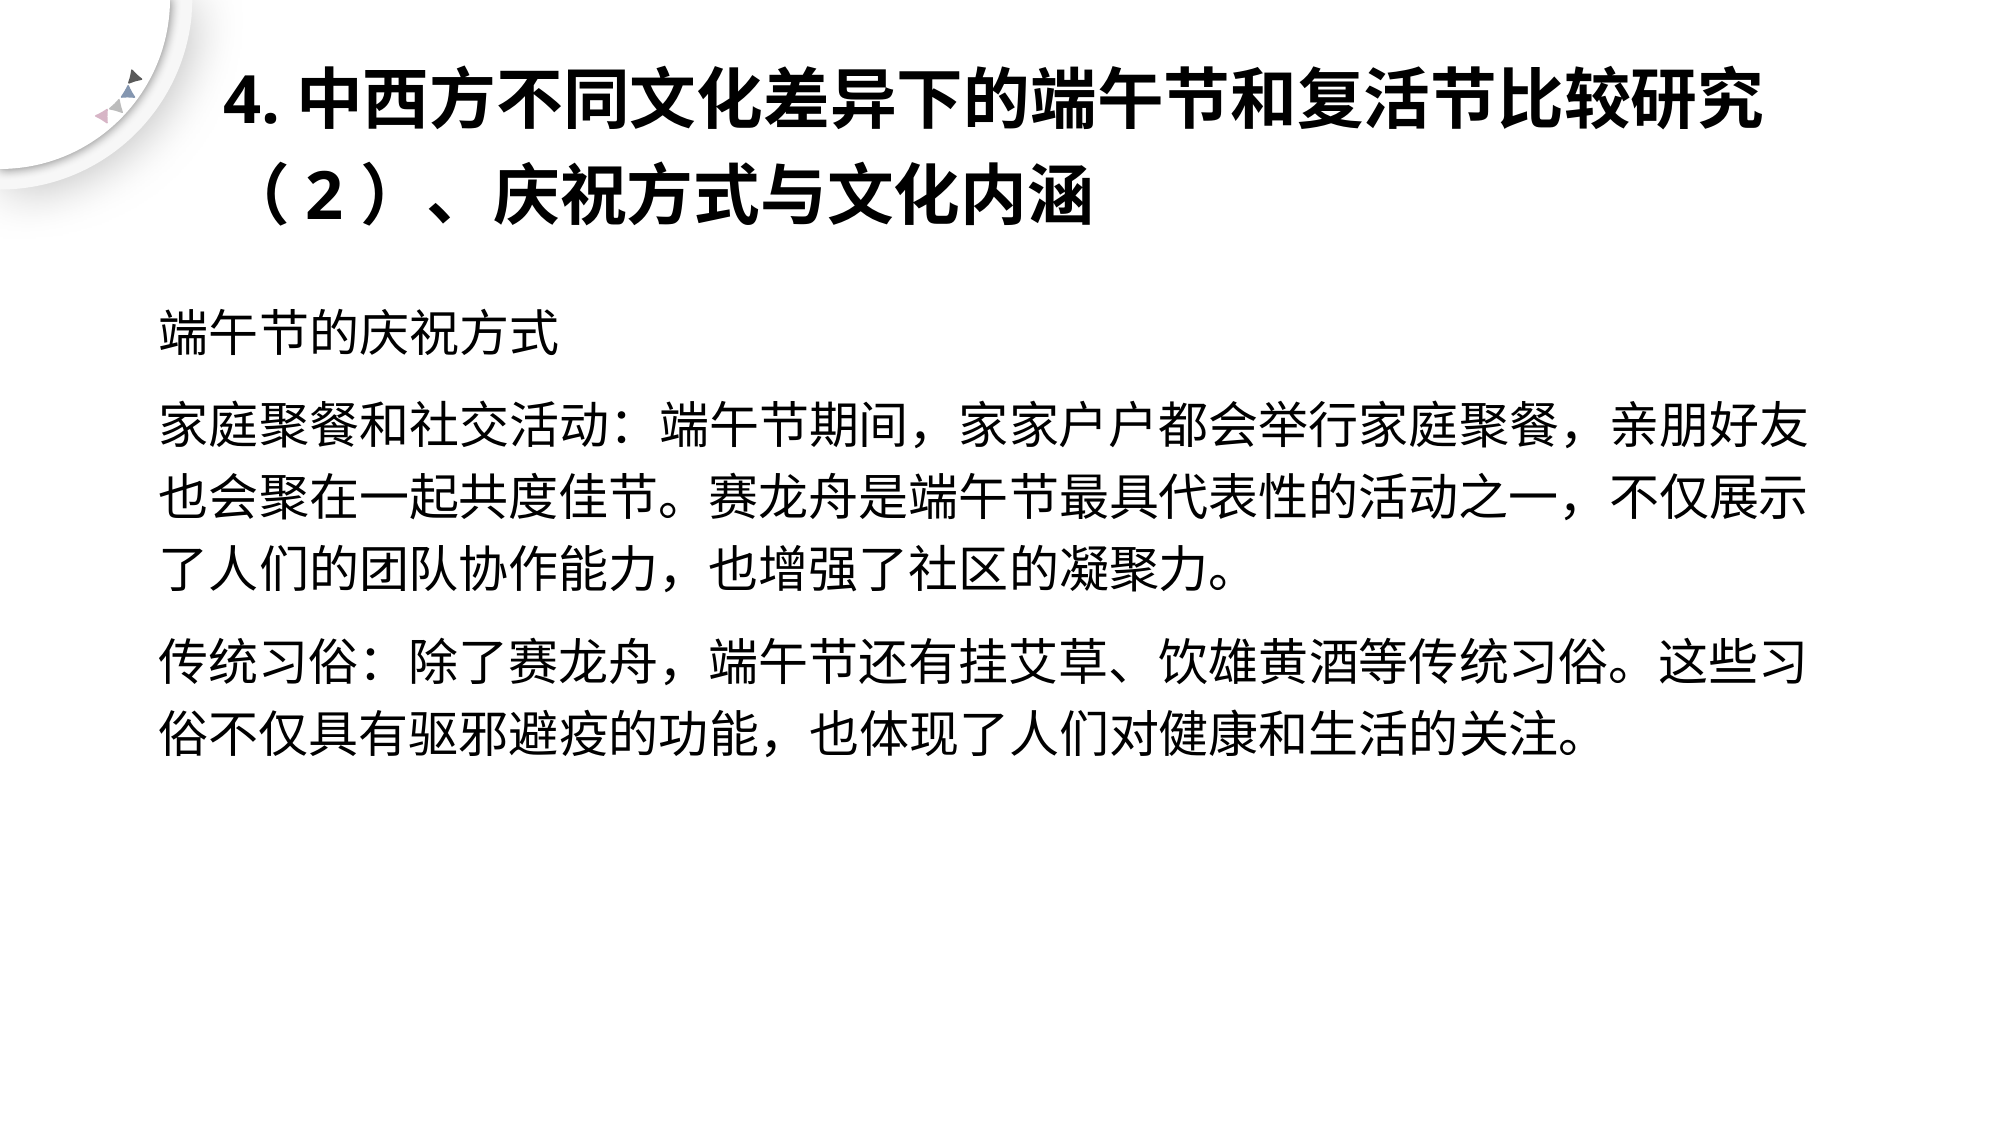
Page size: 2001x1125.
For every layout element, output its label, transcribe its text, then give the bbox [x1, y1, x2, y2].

list 端午节的庆祝方式 家庭聚餐和社交活动：端午节期间，家家户户都会举行家庭聚餐，亲朋好友也会聚在一起共度佳节。赛龙舟是端午节最具代表性的活动之一，不仅展示了人们的团队协作能力，也增强了社区的凝聚力。 传统习俗：除了赛龙舟，端午节还有挂艾草、饮雄黄酒等传统习俗。这些习俗不仅具有驱邪避疫的功能，也体现了人们对健康和生活的关注。 [143, 281, 1869, 996]
title 4.中西方不同文化差异下的端午节和复活节比较研究 （2）、庆祝方式与文化内涵 [208, 45, 1812, 230]
